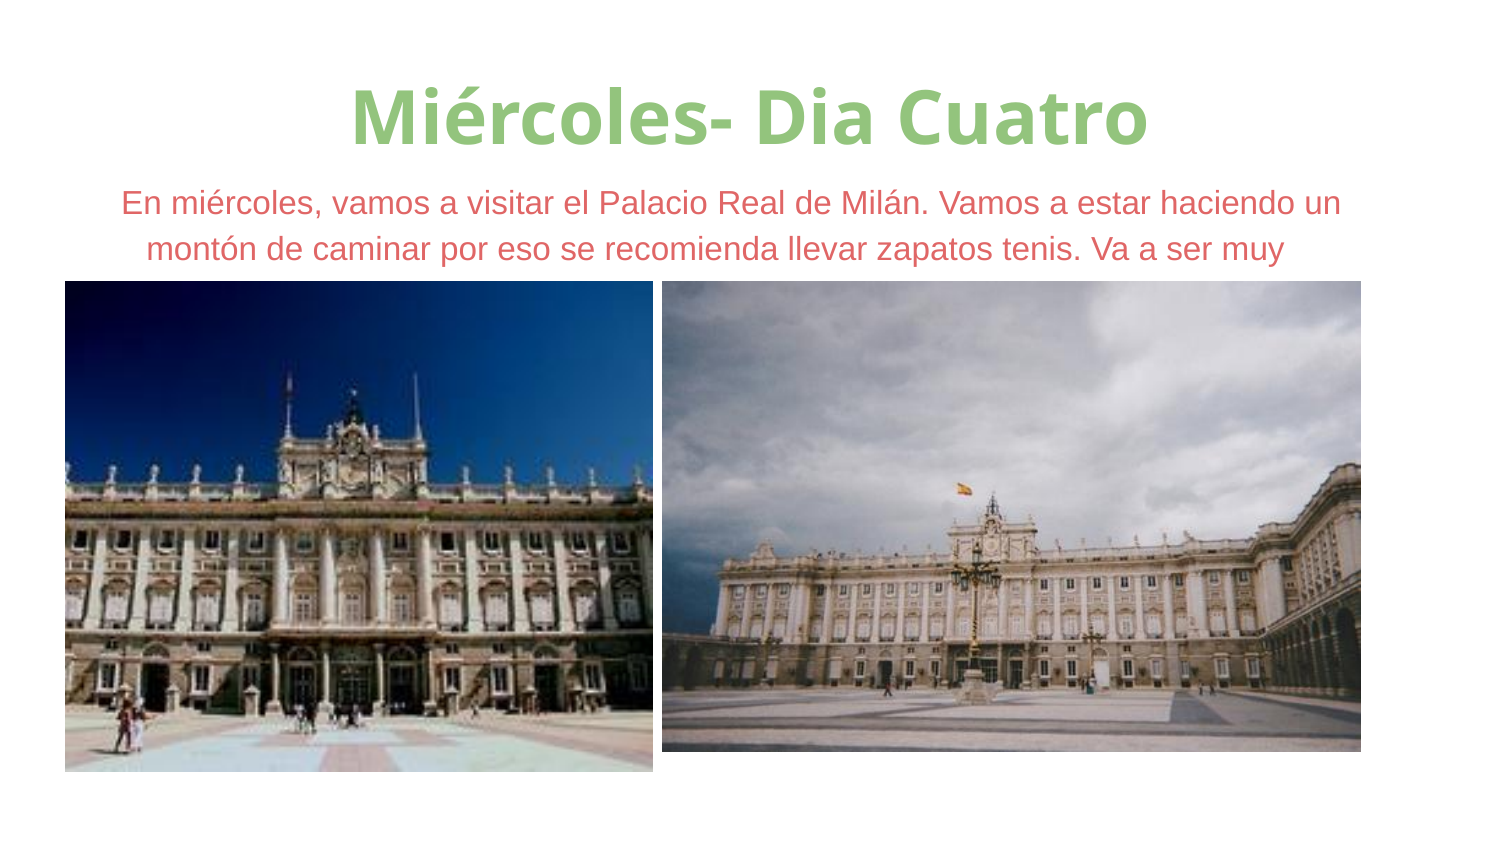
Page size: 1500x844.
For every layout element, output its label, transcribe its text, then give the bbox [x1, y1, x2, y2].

picture [64, 281, 653, 772]
title Miércoles- Dia Cuatro [75, 33, 1425, 159]
list En miércoles, vamos a visitar el Palacio Real de Milán. Vamos a estar haciendo un montón de caminar por eso se recomienda llevar zapatos tenis. Va a ser muy nublado. [75, 159, 1425, 772]
picture [661, 281, 1361, 753]
